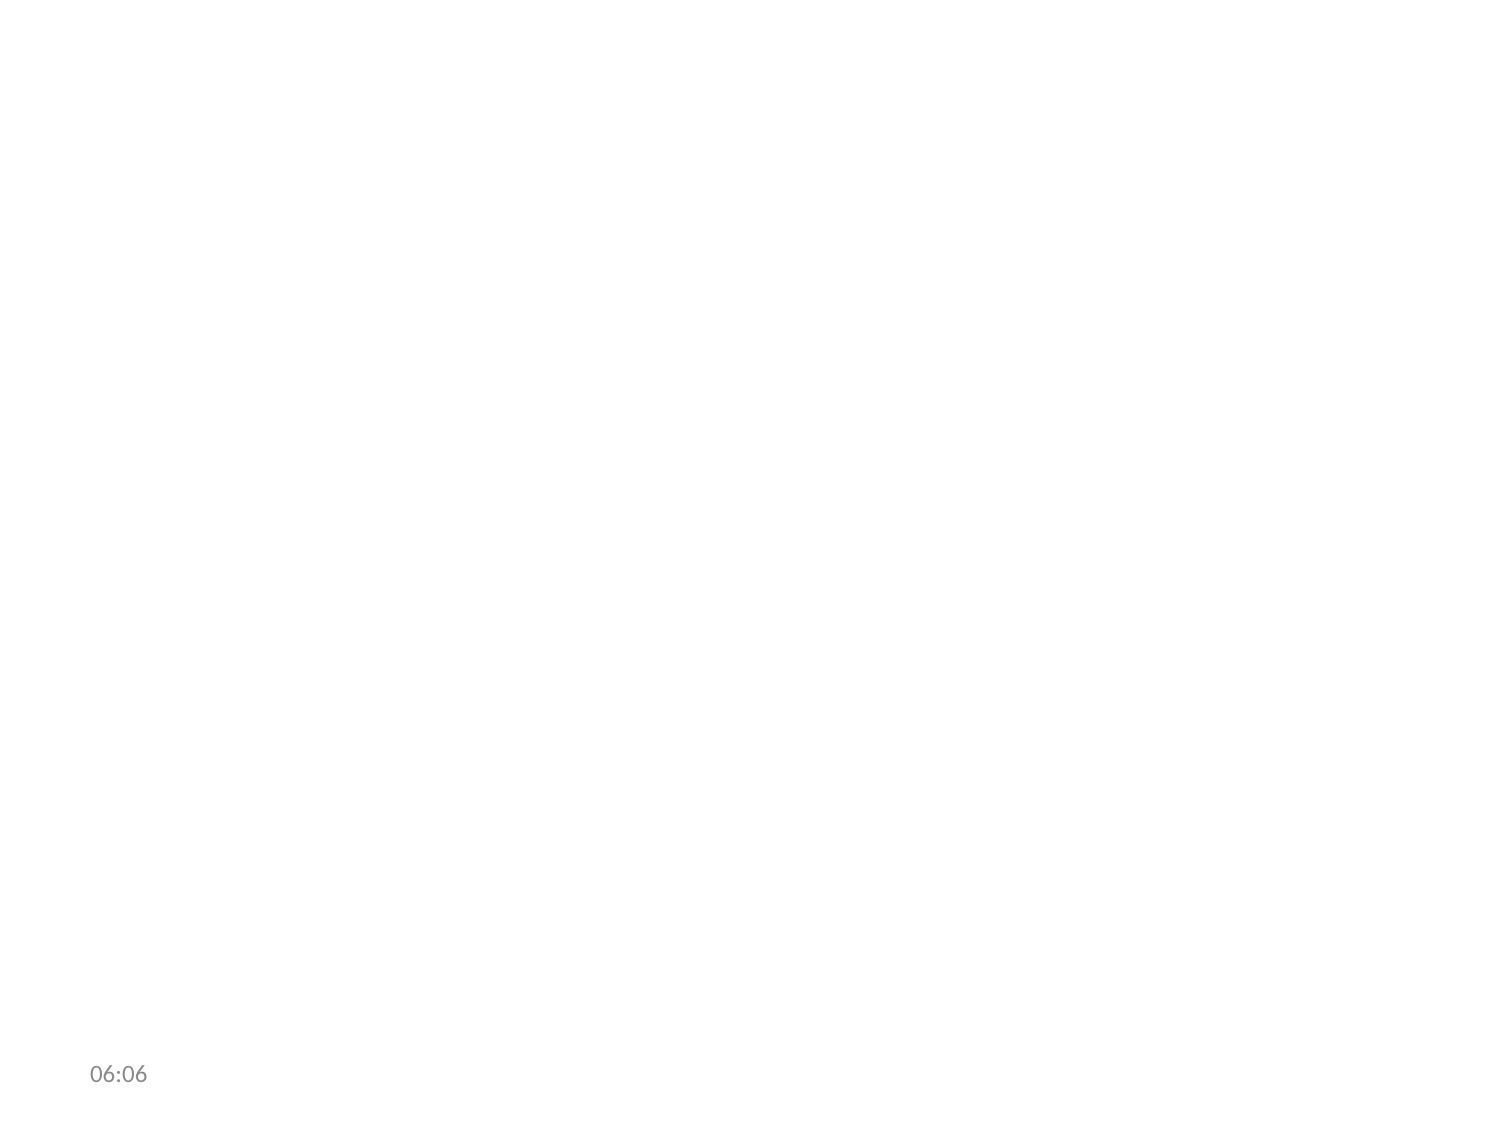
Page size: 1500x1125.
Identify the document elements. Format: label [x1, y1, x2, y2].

slide_number [75, 1042, 425, 1103]
